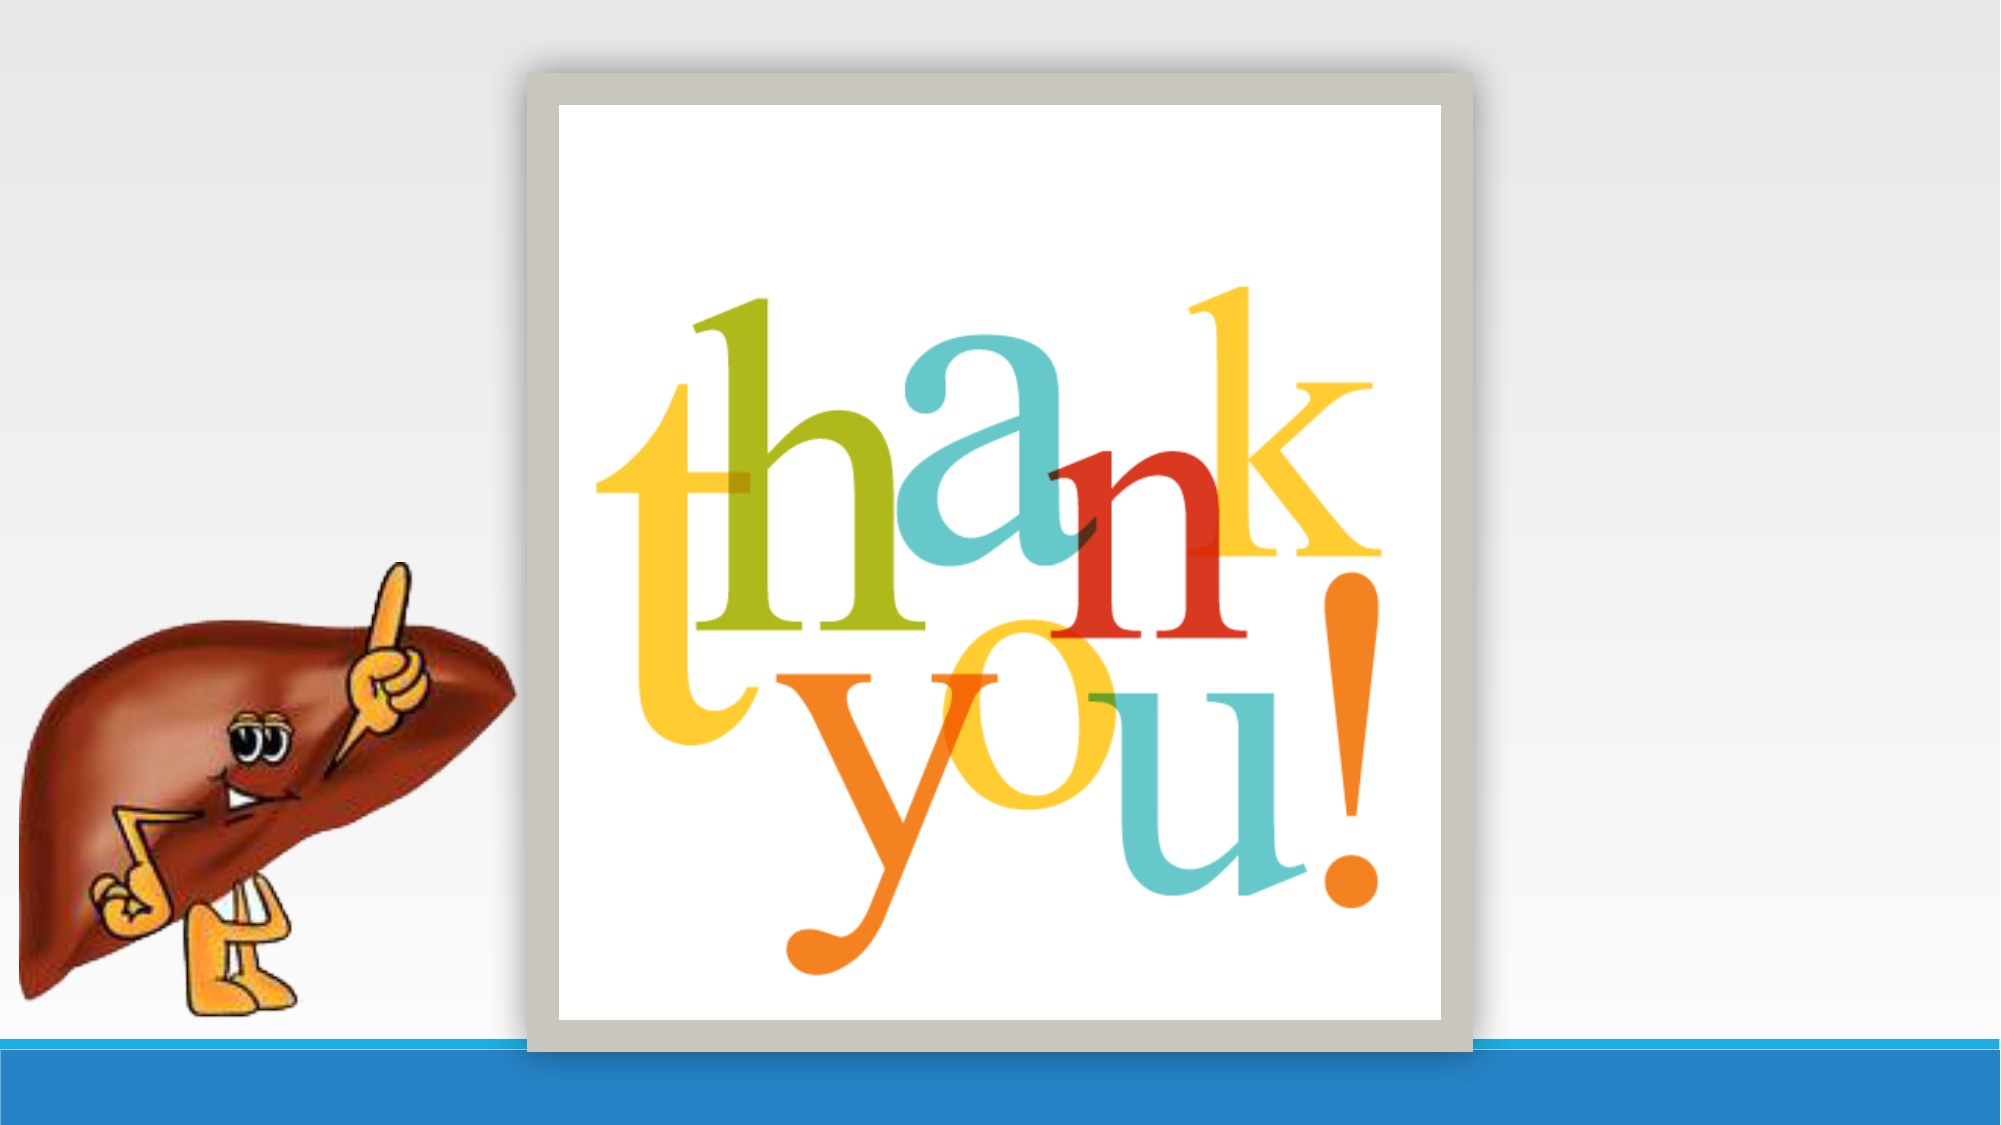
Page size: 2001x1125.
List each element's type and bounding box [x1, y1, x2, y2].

picture [19, 561, 531, 1021]
picture [558, 104, 1442, 1021]
